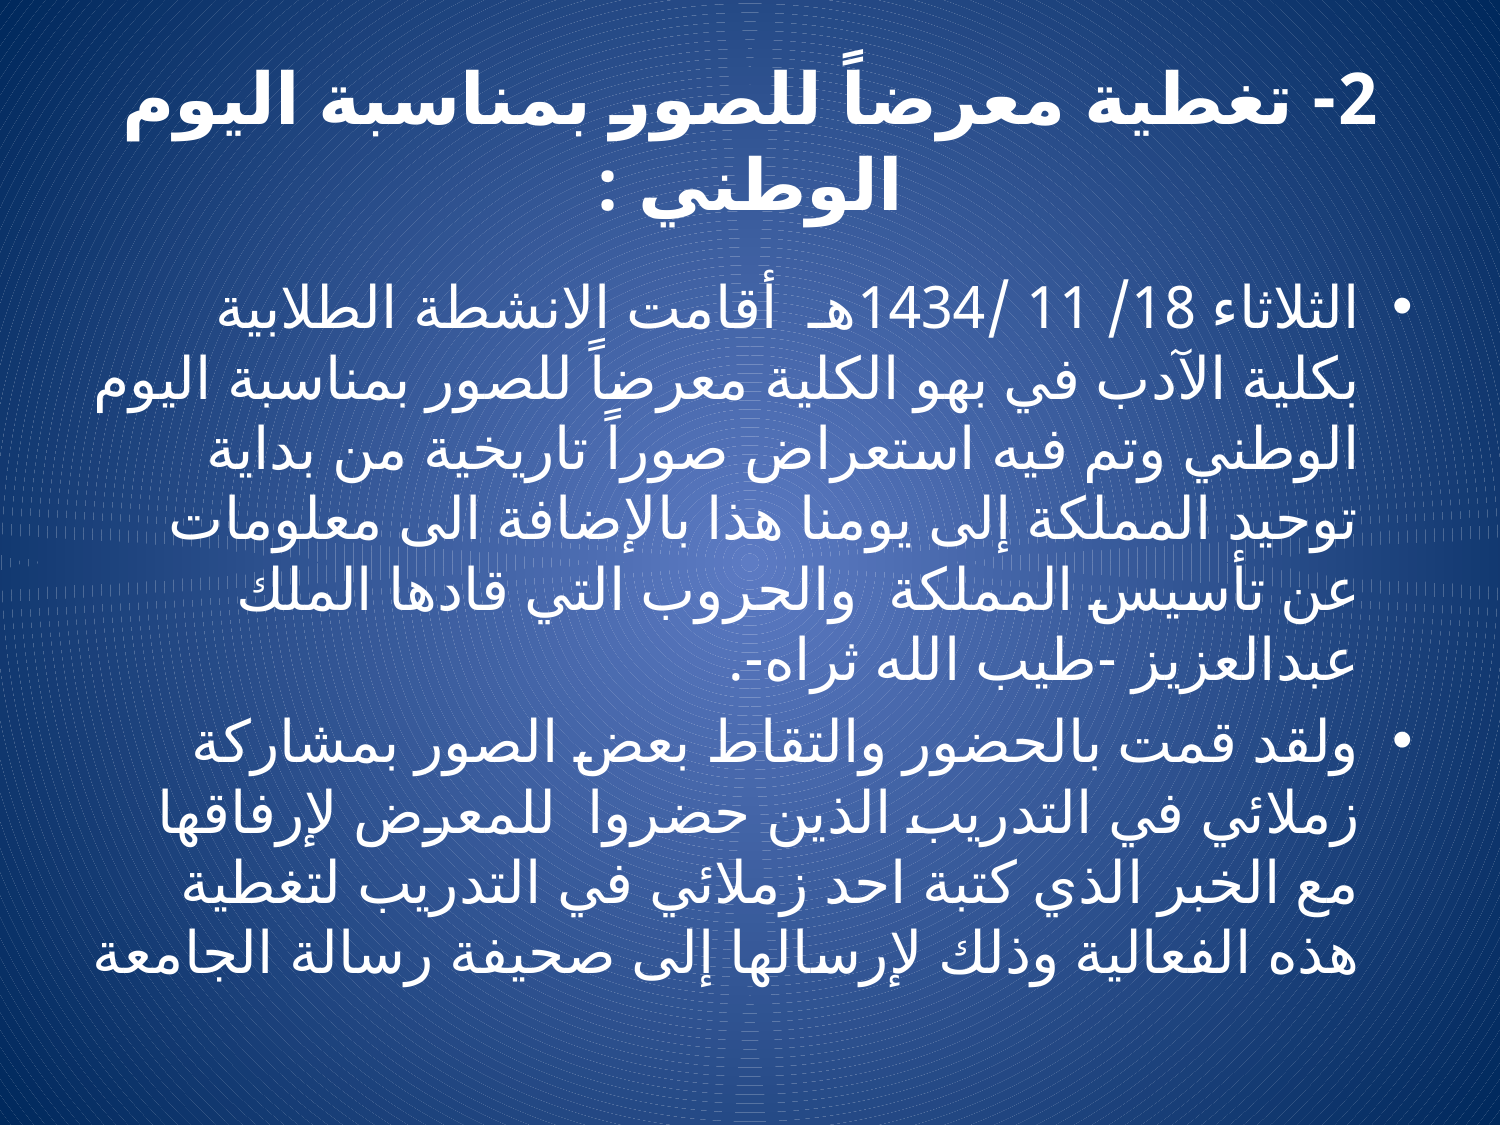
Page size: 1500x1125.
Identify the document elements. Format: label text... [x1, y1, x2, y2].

title 2- تغطية معرضاً للصور بمناسبة اليوم الوطني : [75, 45, 1425, 233]
list الثلاثاء 18/ 11 /1434هـ أقامت الانشطة الطلابية بكلية الآدب في بهو الكلية معرضاً للصور بمناسبة اليوم الوطني وتم فيه استعراض صوراً تاريخية من بداية توحيد المملكة إلى يومنا هذا بالإضافة الى معلومات عن تأسيس المملكة والحروب التي قادها الملك عبدالعزيز -طيب الله ثراه-. ولقد قمت بالحضور والتقاط بعض الصور بمشاركة زملائي في التدريب الذين حضروا للمعرض لإرفاقها مع الخبر الذي كتبة احد زملائي في التدريب لتغطية هذه الفعالية وذلك لإرسالها إلى صحيفة رسالة الجامعة [75, 262, 1425, 1005]
